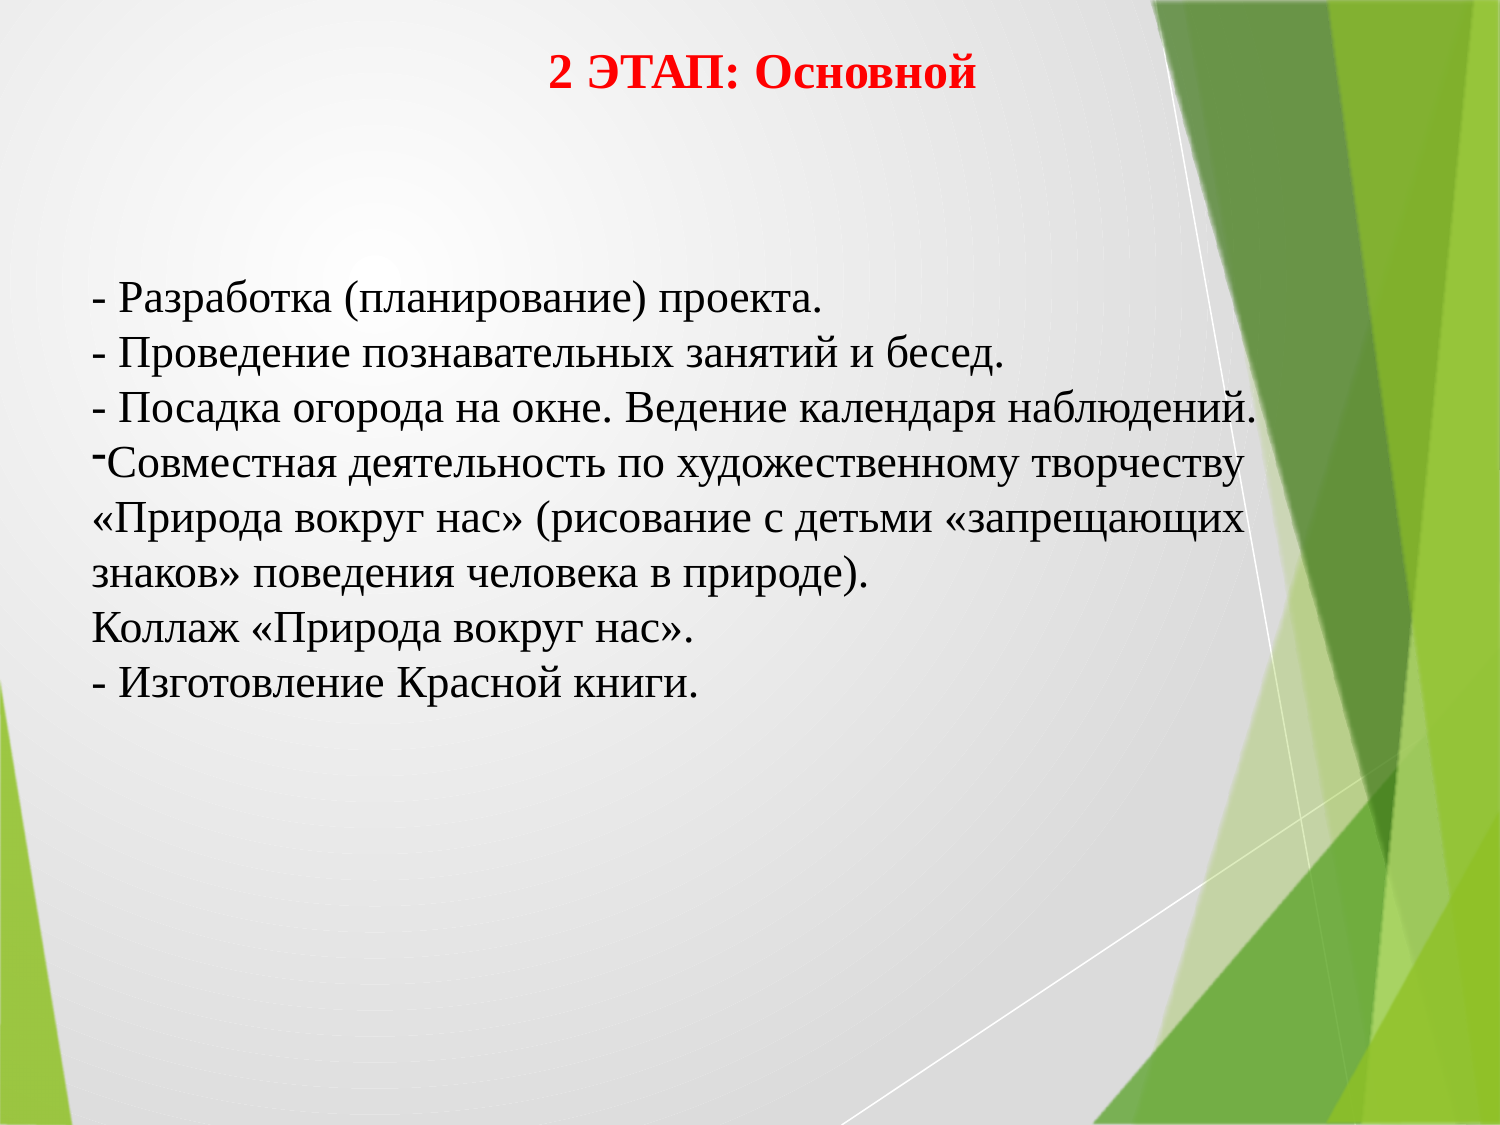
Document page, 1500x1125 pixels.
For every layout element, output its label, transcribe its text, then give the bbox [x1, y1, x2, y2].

text_box 2 ЭТАП: Основной [534, 30, 993, 106]
text_box - Разработка (планирование) проекта. - Проведение познавательных занятий и бесед. - Посадка огорода на окне. Ведение календаря наблюдений. Совместная деятельность по художественному творчеству «Природа вокруг нас» (рисование с детьми «запрещающих знаков» поведения человека в природе). Коллаж «Природа вокруг нас». - Изготовление Красной книги. [76, 259, 1353, 715]
